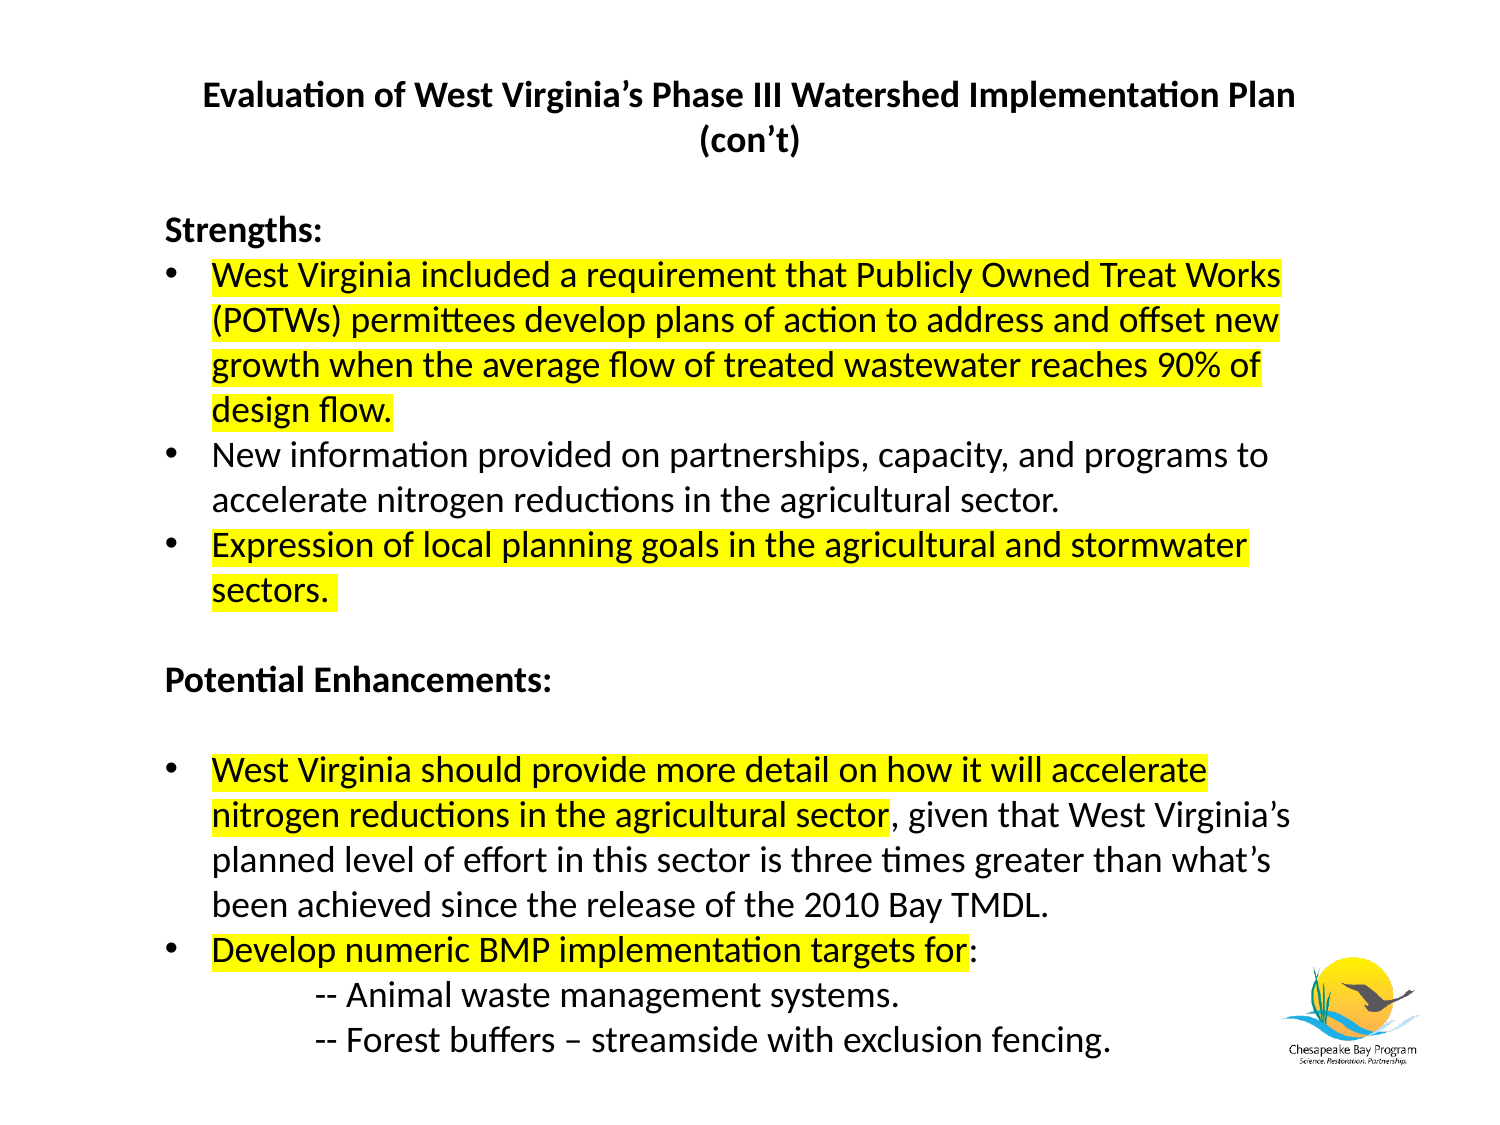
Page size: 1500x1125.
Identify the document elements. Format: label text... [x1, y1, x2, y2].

text_box Evaluation of West Virginia’s Phase III Watershed Implementation Plan (con’t) Strengths: West Virginia included a requirement that Publicly Owned Treat Works (POTWs) permittees develop plans of action to address and offset new growth when the average flow of treated wastewater reaches 90% of design flow. New information provided on partnerships, capacity, and programs to accelerate nitrogen reductions in the agricultural sector. Expression of local planning goals in the agricultural and stormwater sectors. Potential Enhancements: West Virginia should provide more detail on how it will accelerate nitrogen reductions in the agricultural sector, given that West Virginia’s planned level of effort in this sector is three times greater than what’s been achieved since the release of the 2010 Bay TMDL. Develop numeric BMP implementation targets for: -- Animal waste management systems. -- Forest buffers – streamside with exclusion fencing. [149, 62, 1350, 1068]
picture [1281, 956, 1419, 1065]
